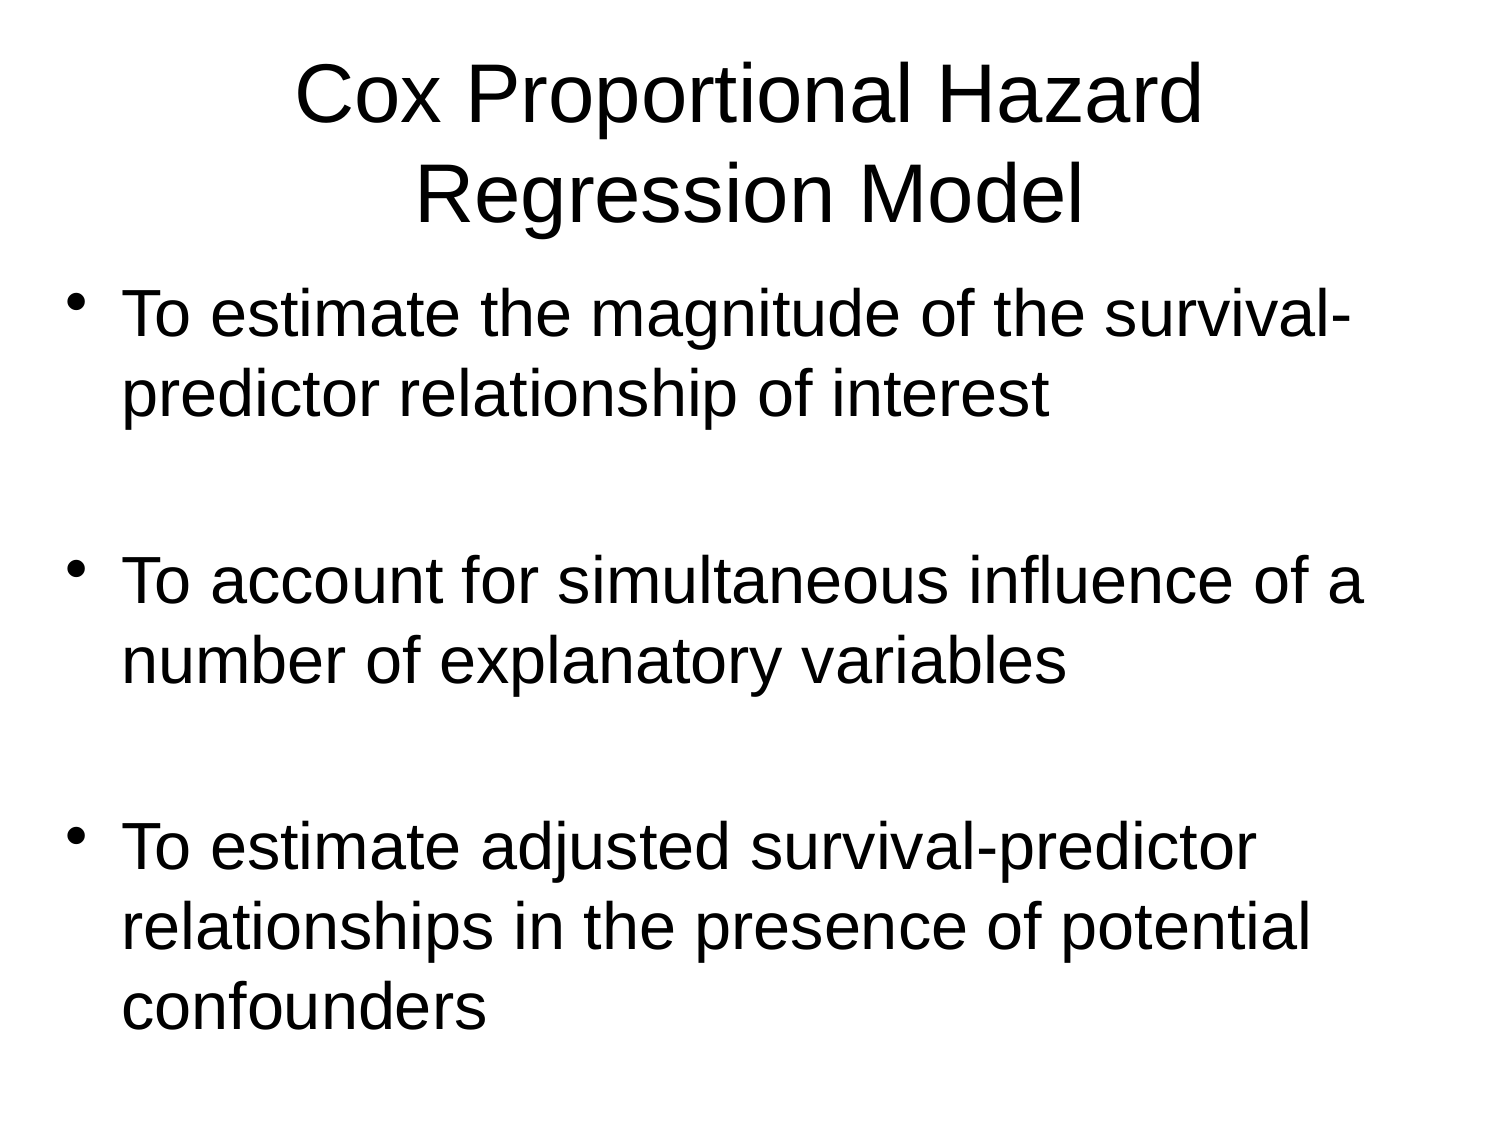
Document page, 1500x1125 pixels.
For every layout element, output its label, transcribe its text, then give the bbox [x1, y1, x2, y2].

list To estimate the magnitude of the survival-predictor relationship of interest To account for simultaneous influence of a number of explanatory variables To estimate adjusted survival-predictor relationships in the presence of potential confounders [49, 262, 1451, 1125]
title Cox Proportional Hazard Regression Model [74, 44, 1426, 233]
